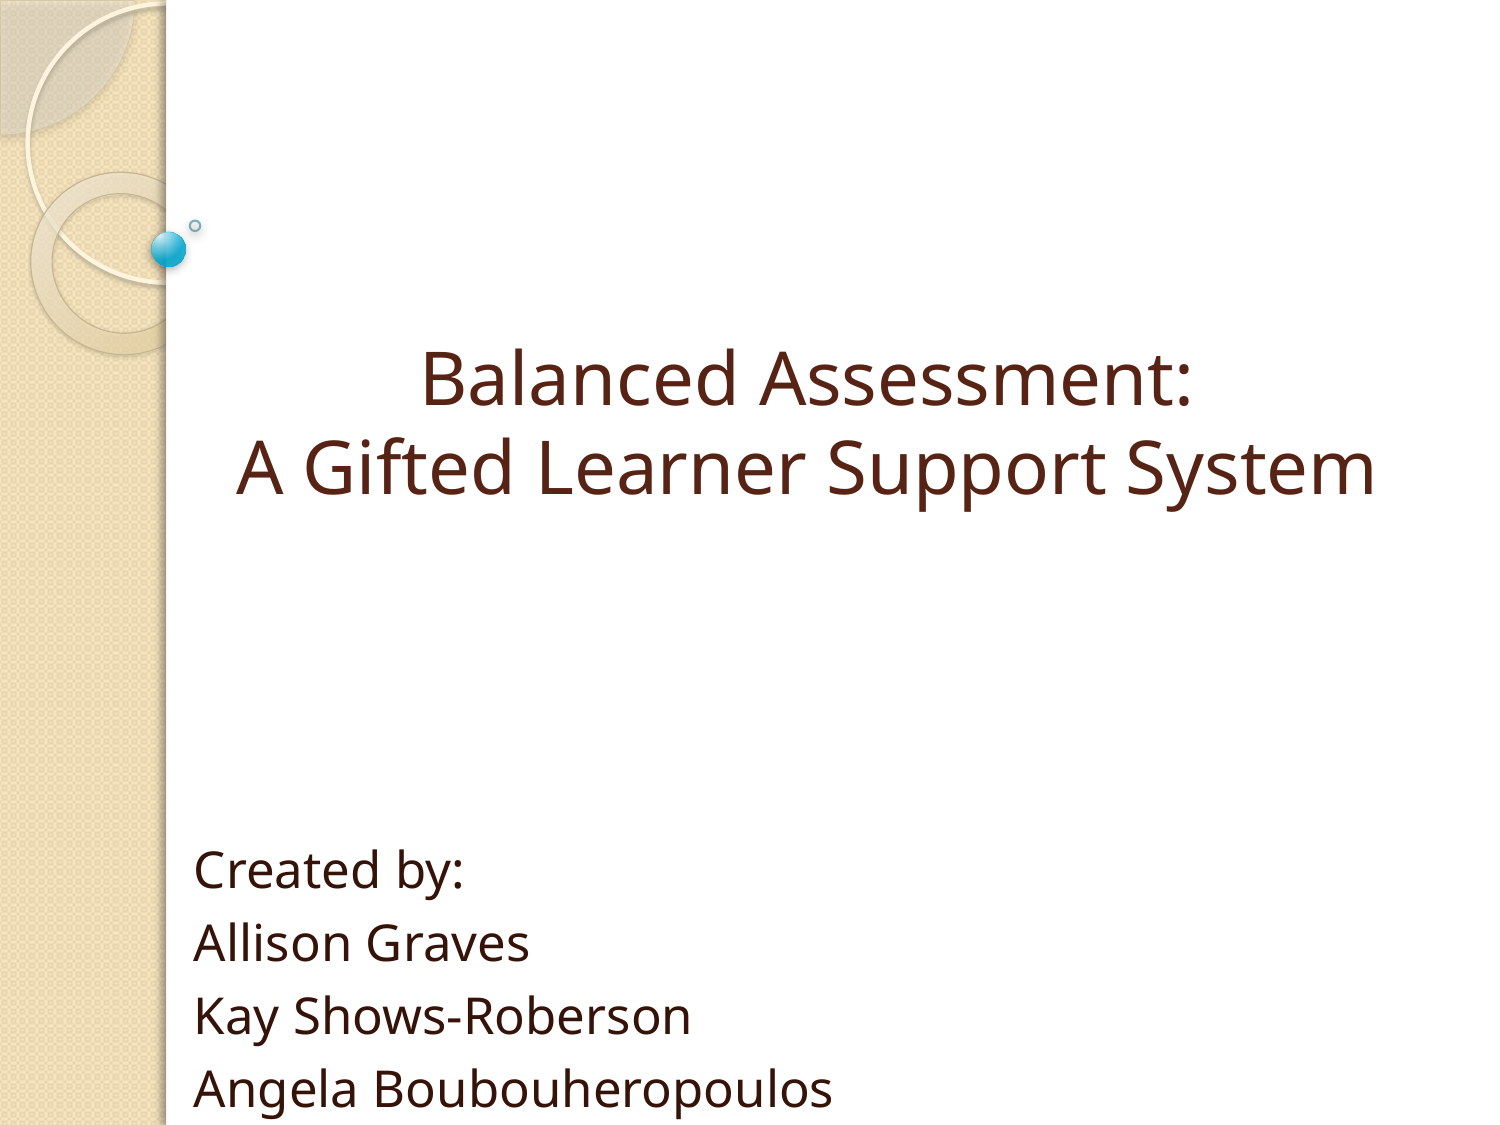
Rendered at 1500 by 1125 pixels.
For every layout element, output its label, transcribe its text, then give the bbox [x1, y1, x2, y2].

subtitle Created by: Allison Graves Kay Shows-Roberson Angela Boubouheropoulos [174, 837, 1390, 1125]
title Balanced Assessment: A Gifted Learner Support System [174, 275, 1440, 517]
